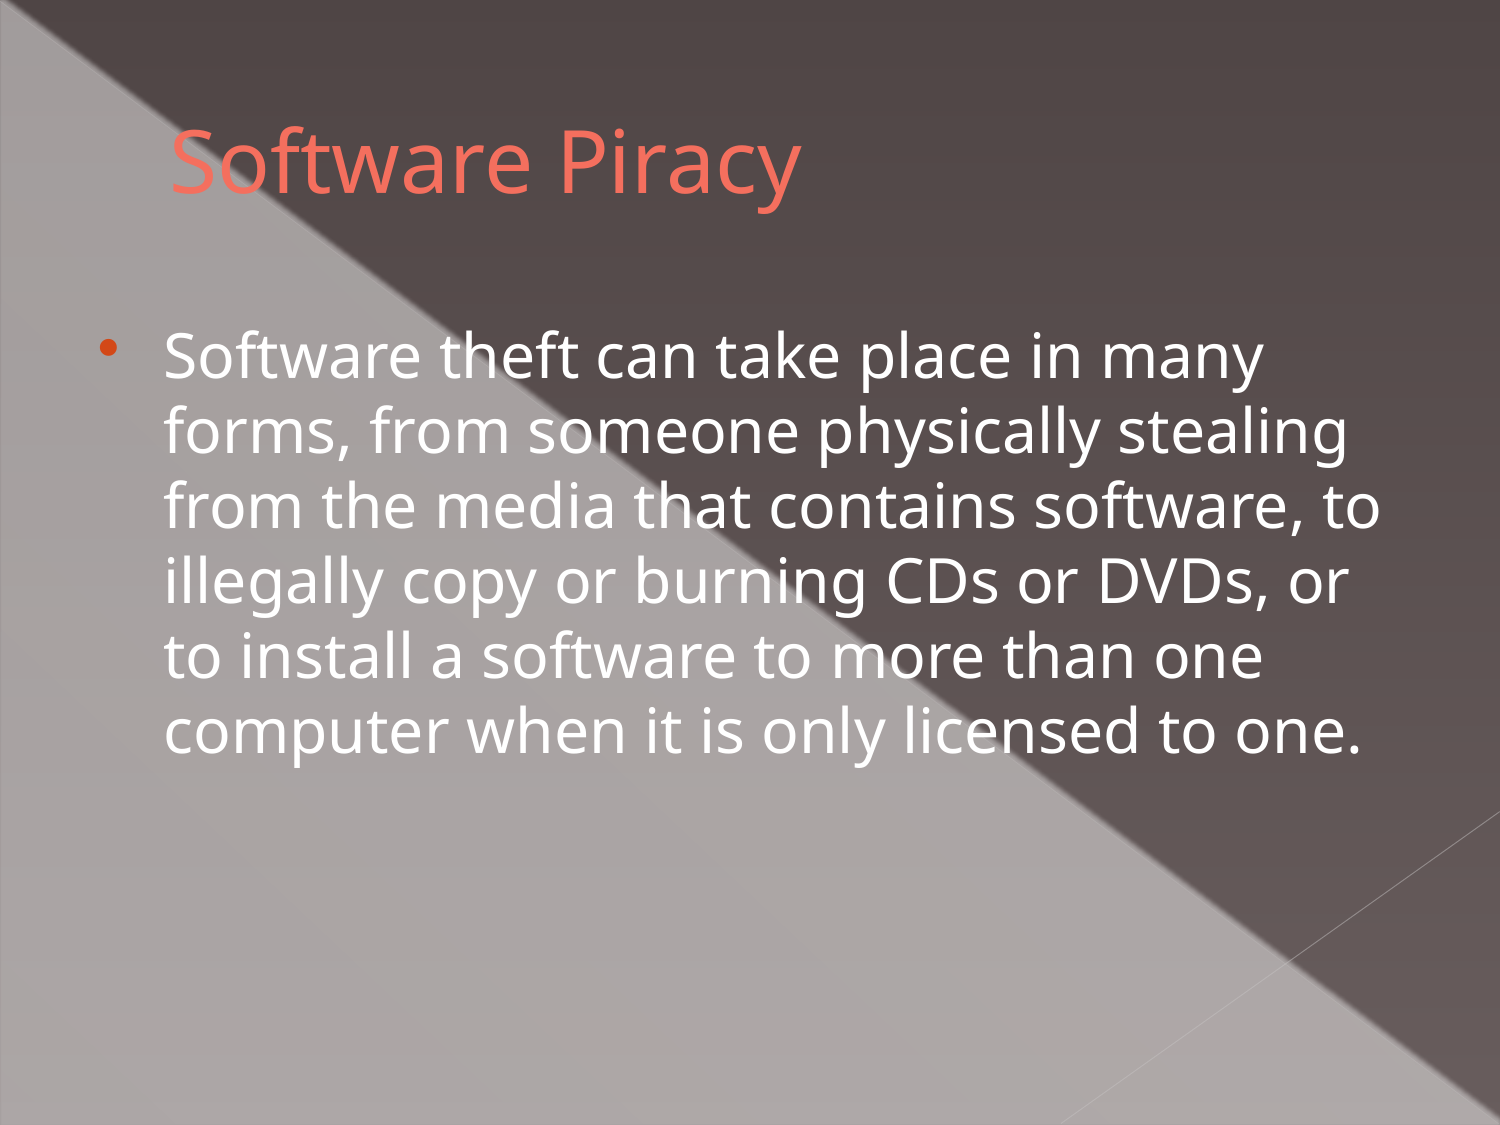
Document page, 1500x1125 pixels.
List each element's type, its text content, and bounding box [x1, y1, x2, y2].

title Software Piracy [75, 43, 1425, 274]
list Software theft can take place in many forms, from someone physically stealing from the media that contains software, to illegally copy or burning CDs or DVDs, or to install a software to more than one computer when it is only licensed to one. [75, 308, 1425, 1059]
